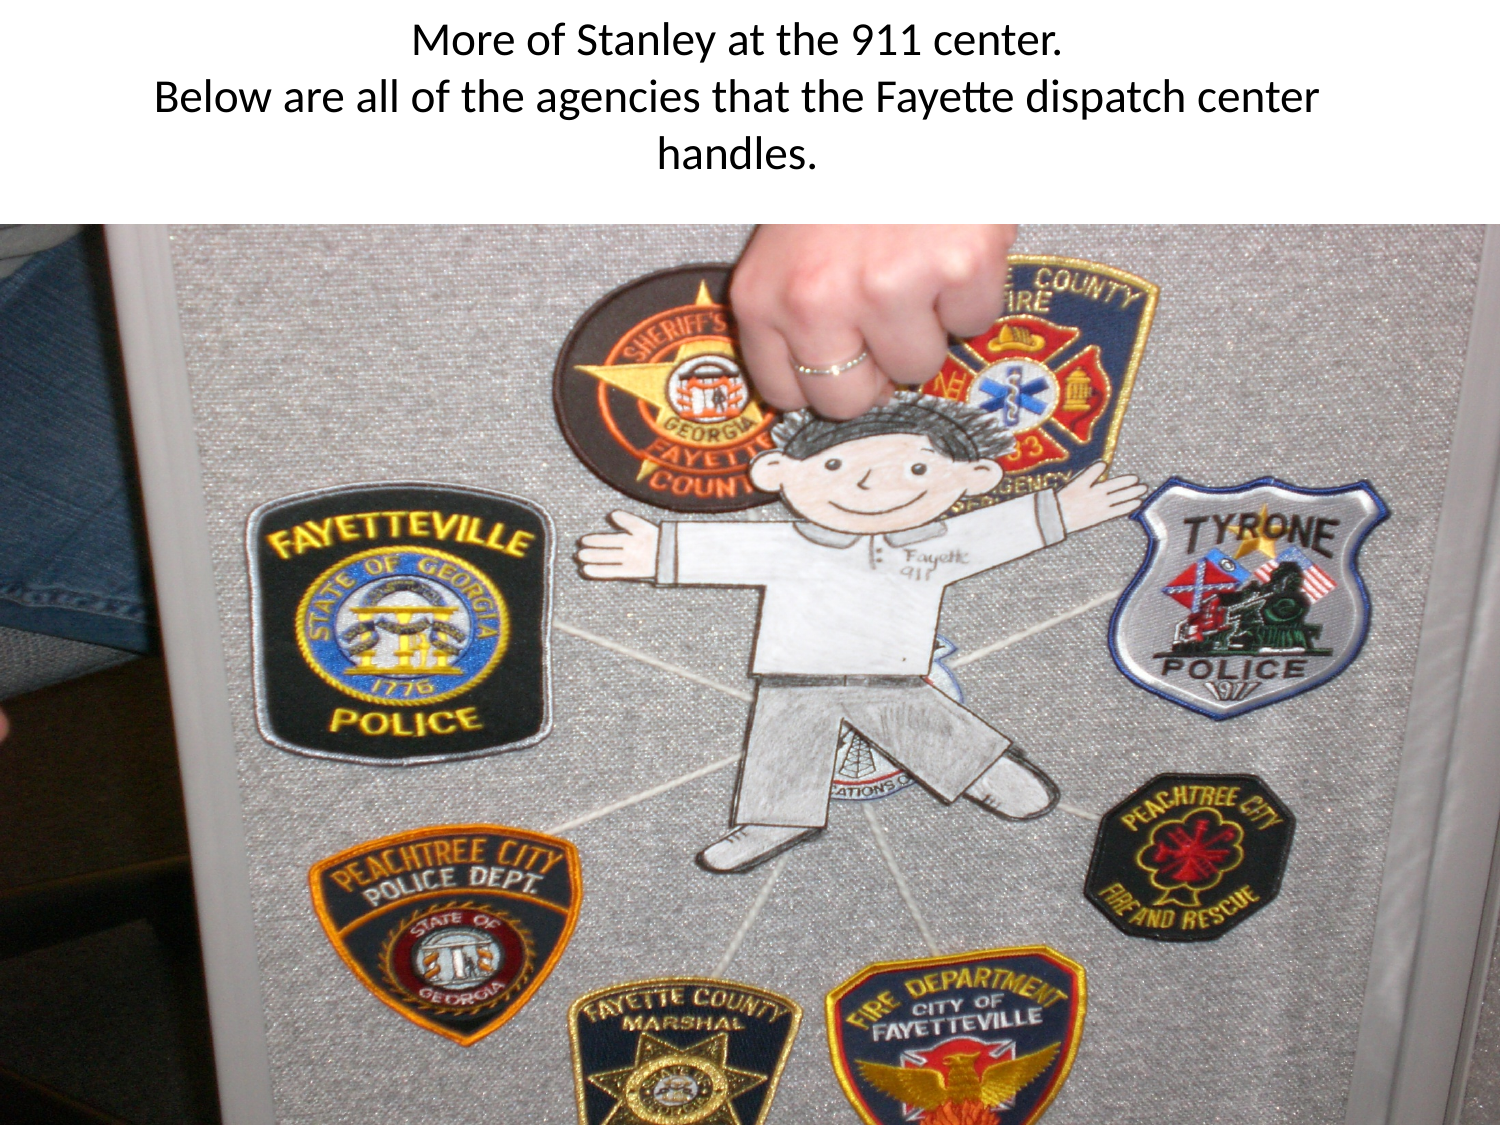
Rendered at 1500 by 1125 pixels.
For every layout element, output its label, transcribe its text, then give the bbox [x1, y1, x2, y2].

picture [0, 224, 1500, 1125]
title More of Stanley at the 911 center. Below are all of the agencies that the Fayette dispatch center handles. [62, 0, 1413, 188]
